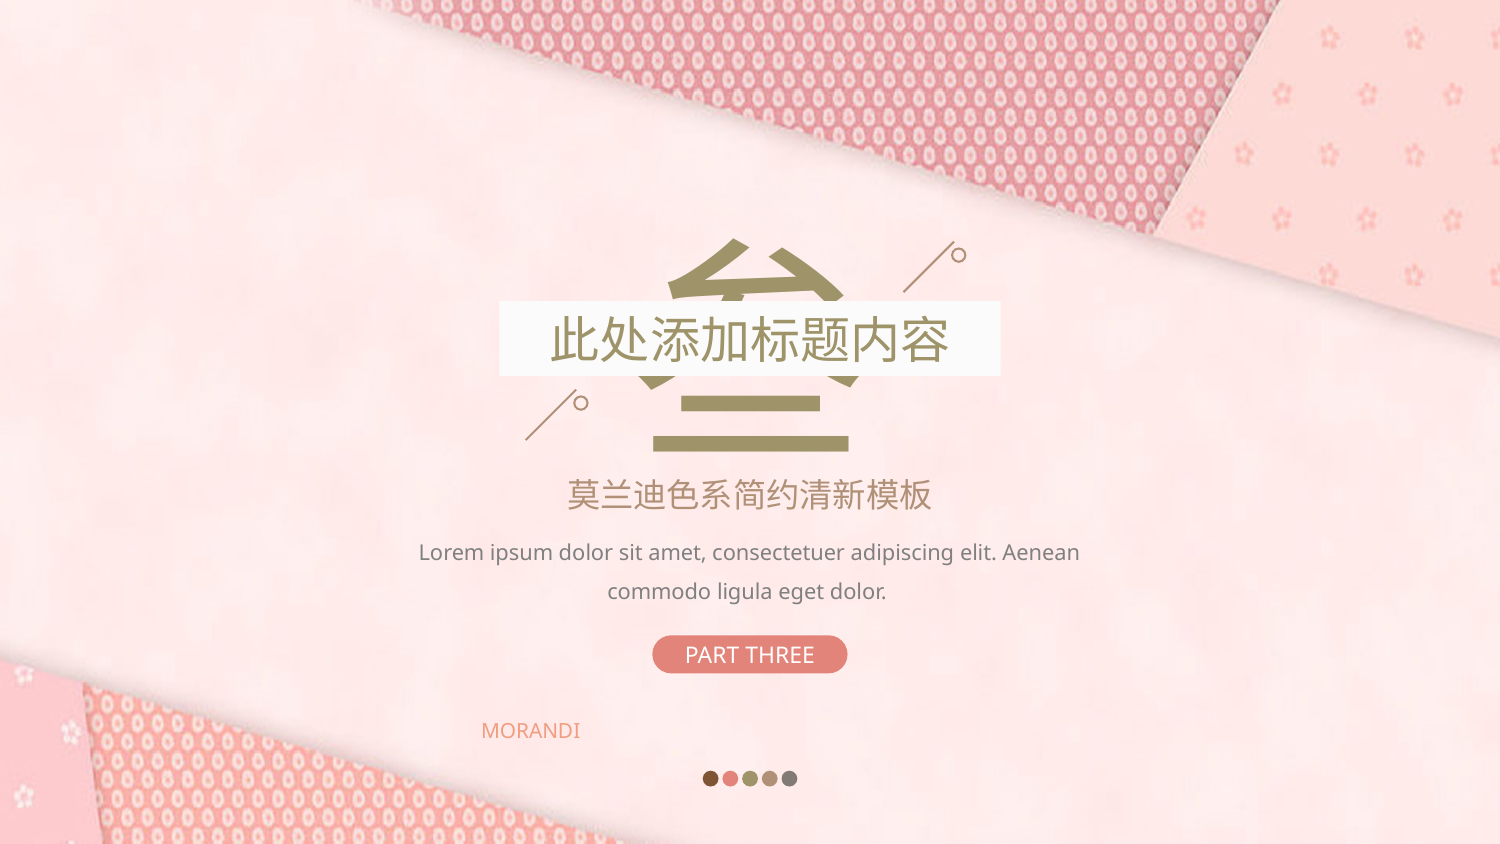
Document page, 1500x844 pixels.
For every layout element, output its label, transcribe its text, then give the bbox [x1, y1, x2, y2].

text_box 此处添加标题内容 [499, 301, 1001, 376]
text_box Lorem ipsum dolor sit amet, consectetuer adipiscing elit. Aenean commodo ligula eget dolor. [384, 518, 1116, 612]
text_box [903, 241, 955, 293]
text_box PART THREE [651, 634, 849, 675]
text_box [577, 395, 589, 411]
text_box MORANDI [466, 710, 1030, 751]
picture [0, 0, 1500, 844]
text_box 莫兰迪色系简约清新模板 [495, 466, 1005, 518]
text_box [741, 731, 758, 826]
text_box 叁 [615, 376, 885, 497]
text_box 叁 [615, 194, 885, 301]
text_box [525, 389, 577, 441]
text_box [955, 247, 967, 263]
